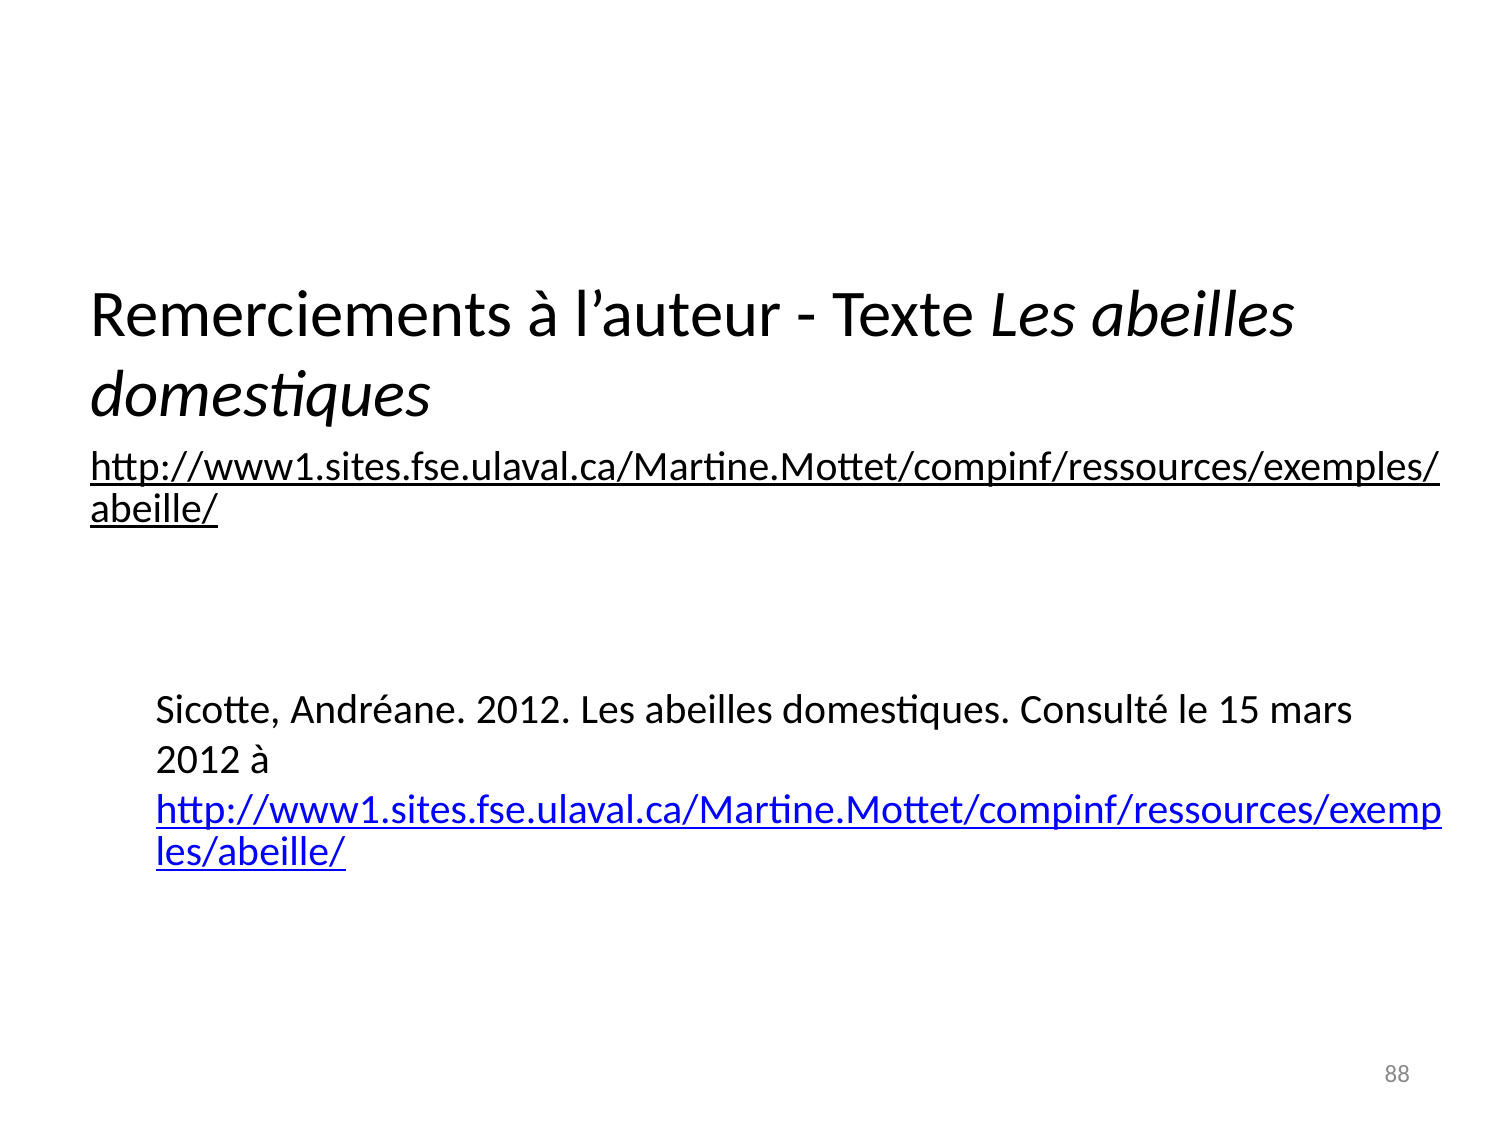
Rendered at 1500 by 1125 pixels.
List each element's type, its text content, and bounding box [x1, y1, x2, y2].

slide_number 88 [1074, 1042, 1425, 1103]
list Remerciements à l’auteur - Texte Les abeilles domestiques http://www1.sites.fse.ulaval.ca/Martine.Mottet/compinf/ressources/exemples/abeille/ Sicotte, Andréane. 2012. Les abeilles domestiques. Consulté le 15 mars 2012 à http://www1.sites.fse.ulaval.ca/Martine.Mottet/compinf/ressources/exemples/abeille/ [75, 262, 1459, 1071]
